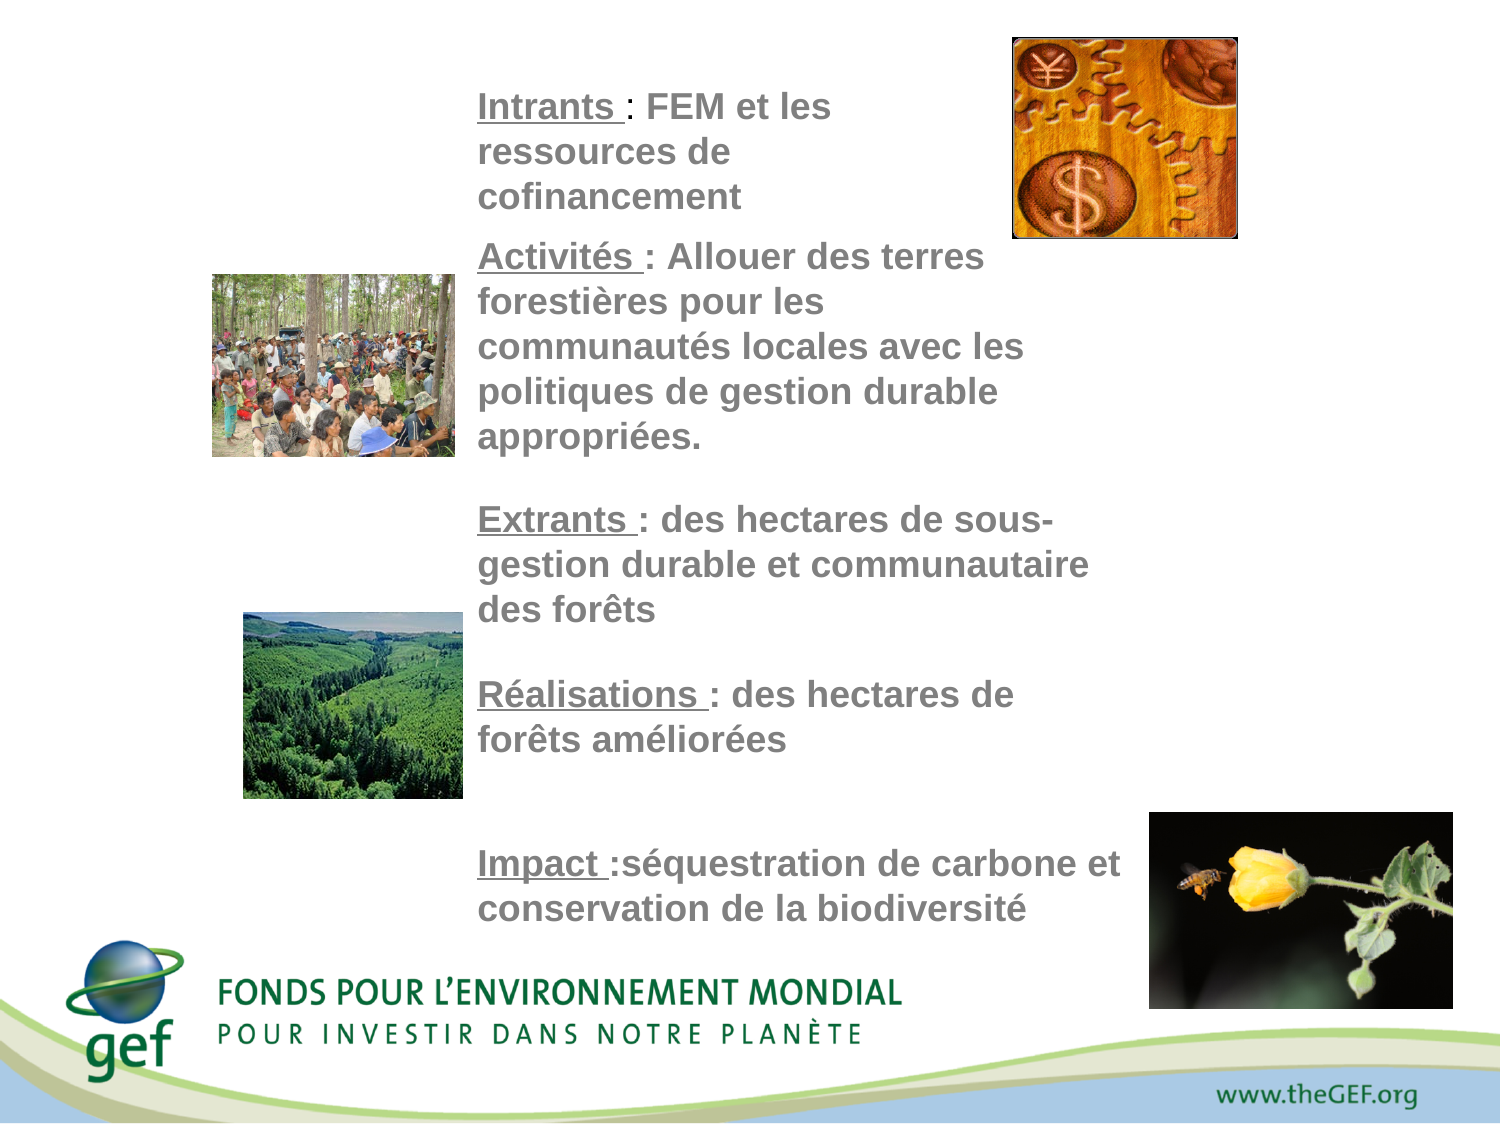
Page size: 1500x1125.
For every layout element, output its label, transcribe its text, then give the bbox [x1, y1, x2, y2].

picture [243, 612, 463, 800]
picture [1012, 37, 1238, 239]
text_box Réalisations : des hectares de forêts améliorées [466, 662, 1063, 768]
text_box Intrants : FEM et les ressources de cofinancement [462, 74, 988, 224]
picture [212, 274, 456, 458]
text_box Extrants : des hectares de sous-gestion durable et communautaire des forêts [462, 487, 1163, 638]
text_box Impact :séquestration de carbone et conservation de la biodiversité [462, 831, 1144, 937]
picture [0, 812, 1500, 1125]
text_box Activités : Allouer des terres forestières pour les communautés locales avec les politiques de gestion durable appropriées. [462, 224, 1075, 465]
